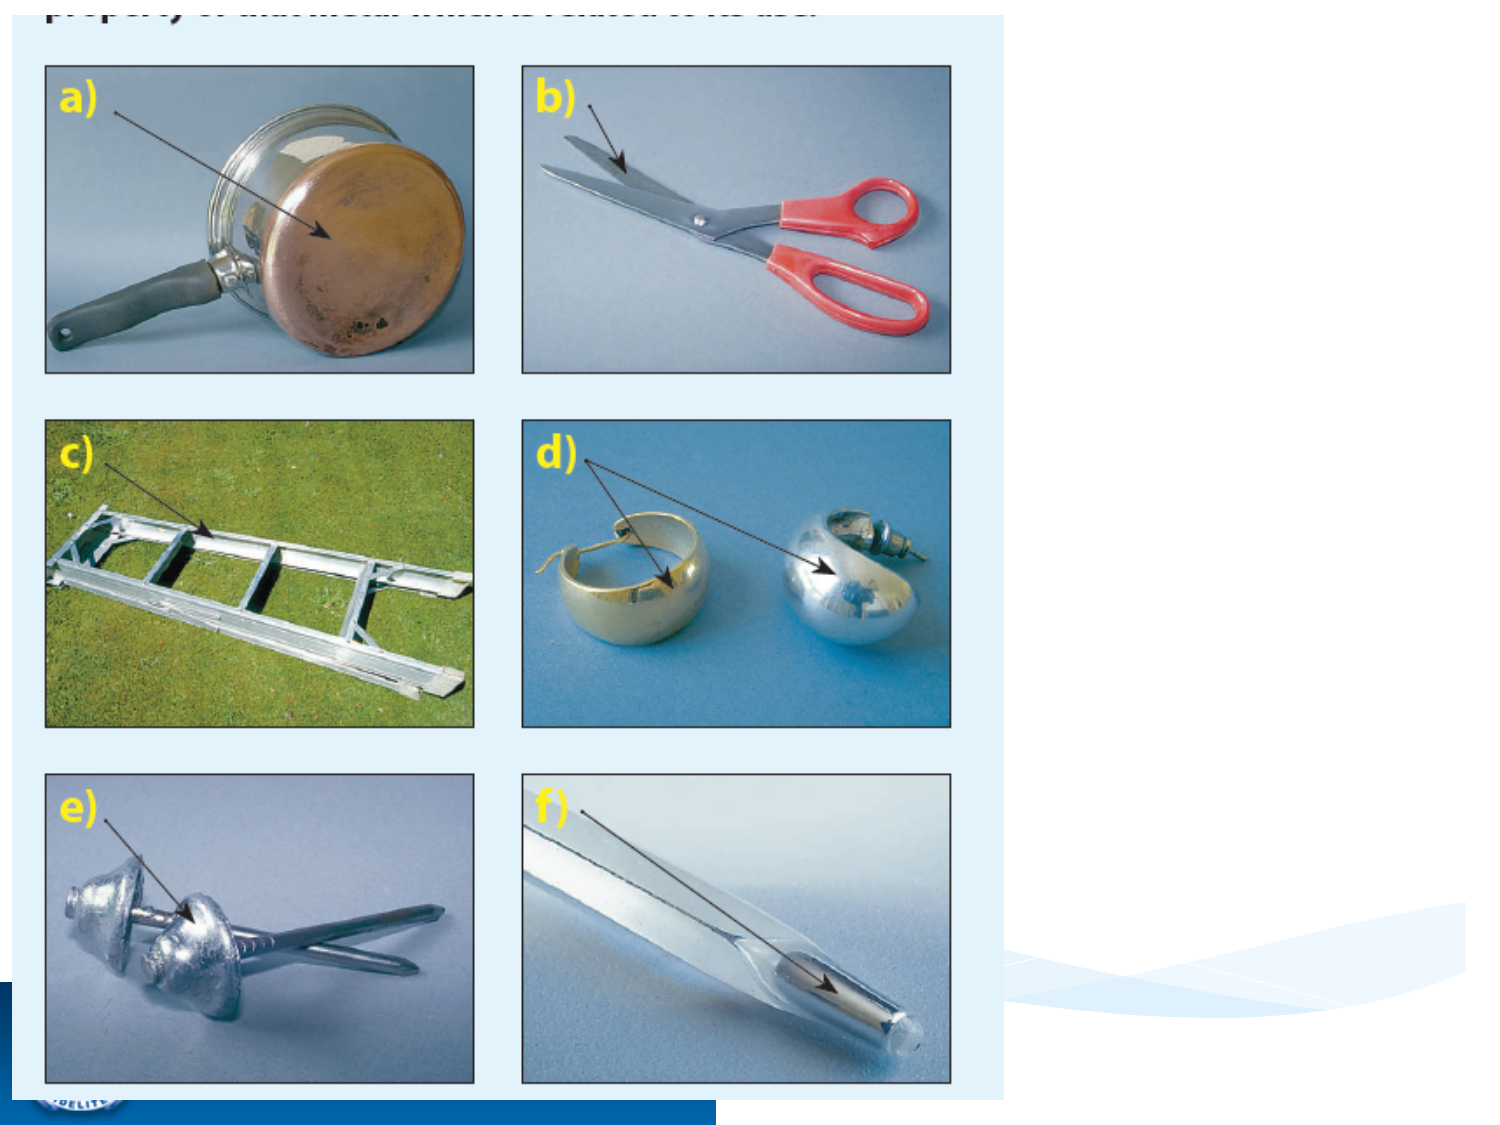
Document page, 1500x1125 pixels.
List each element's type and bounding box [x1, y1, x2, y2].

picture [0, 14, 1004, 1125]
